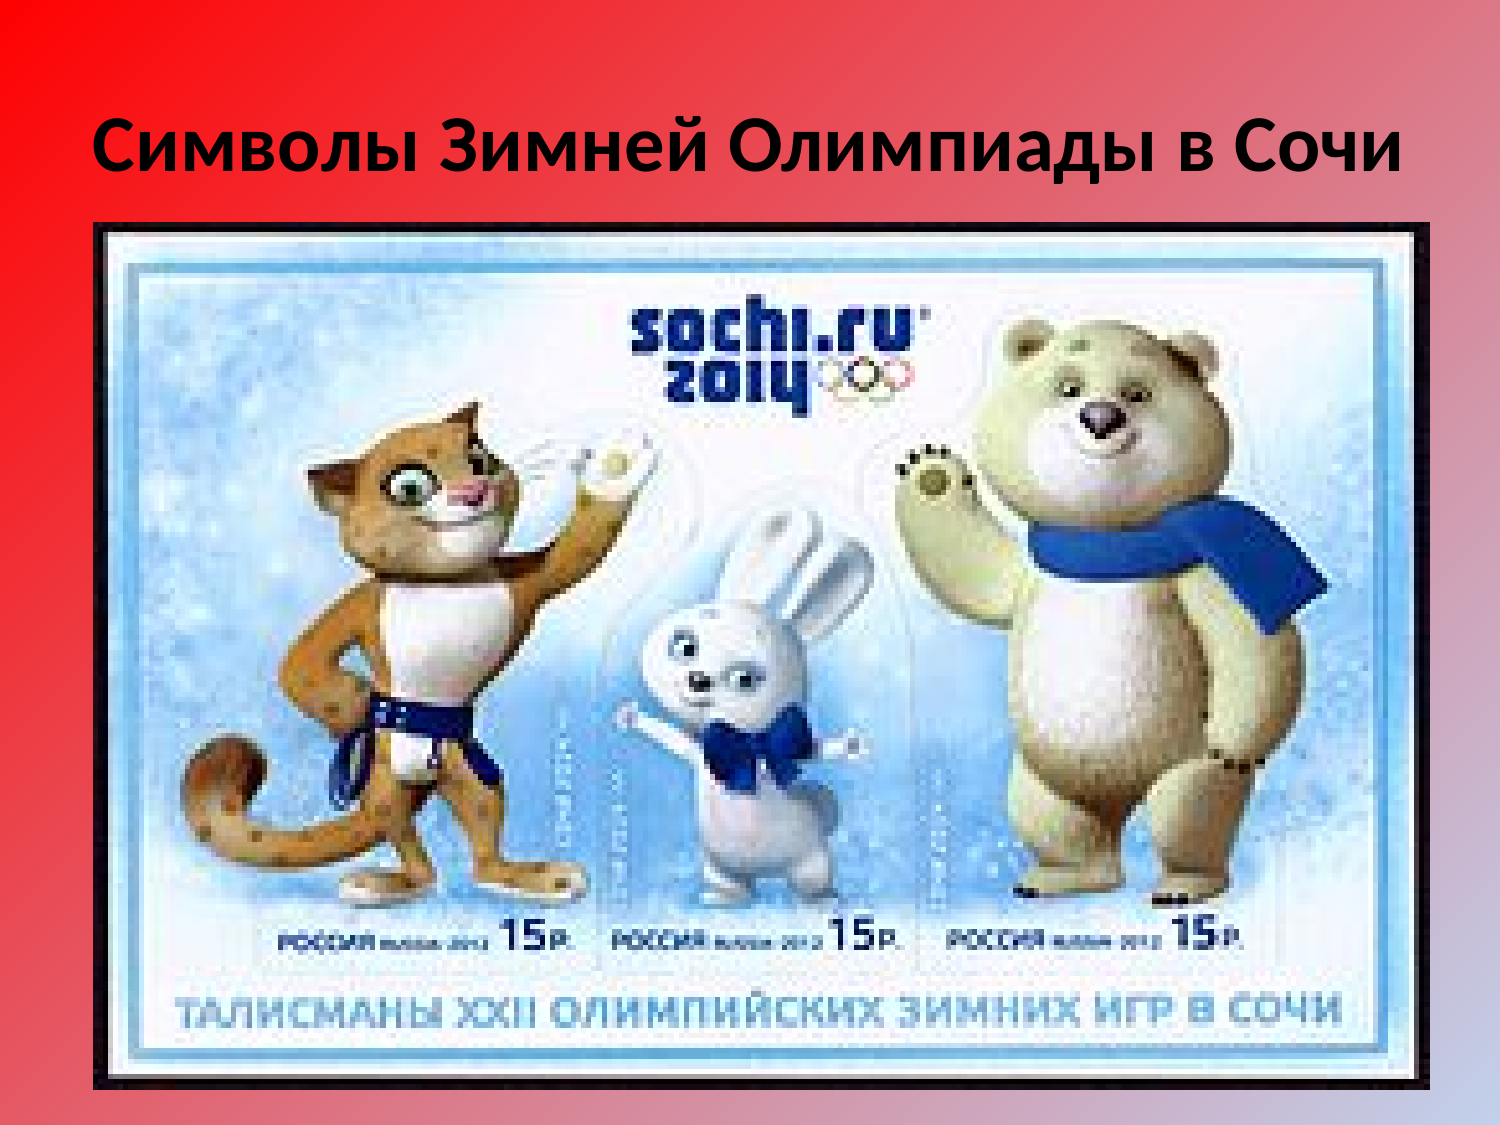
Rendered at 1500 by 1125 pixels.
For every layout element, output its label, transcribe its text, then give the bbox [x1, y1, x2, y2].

title Символы Зимней Олимпиады в Сочи [75, 45, 1425, 233]
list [93, 222, 1430, 1090]
